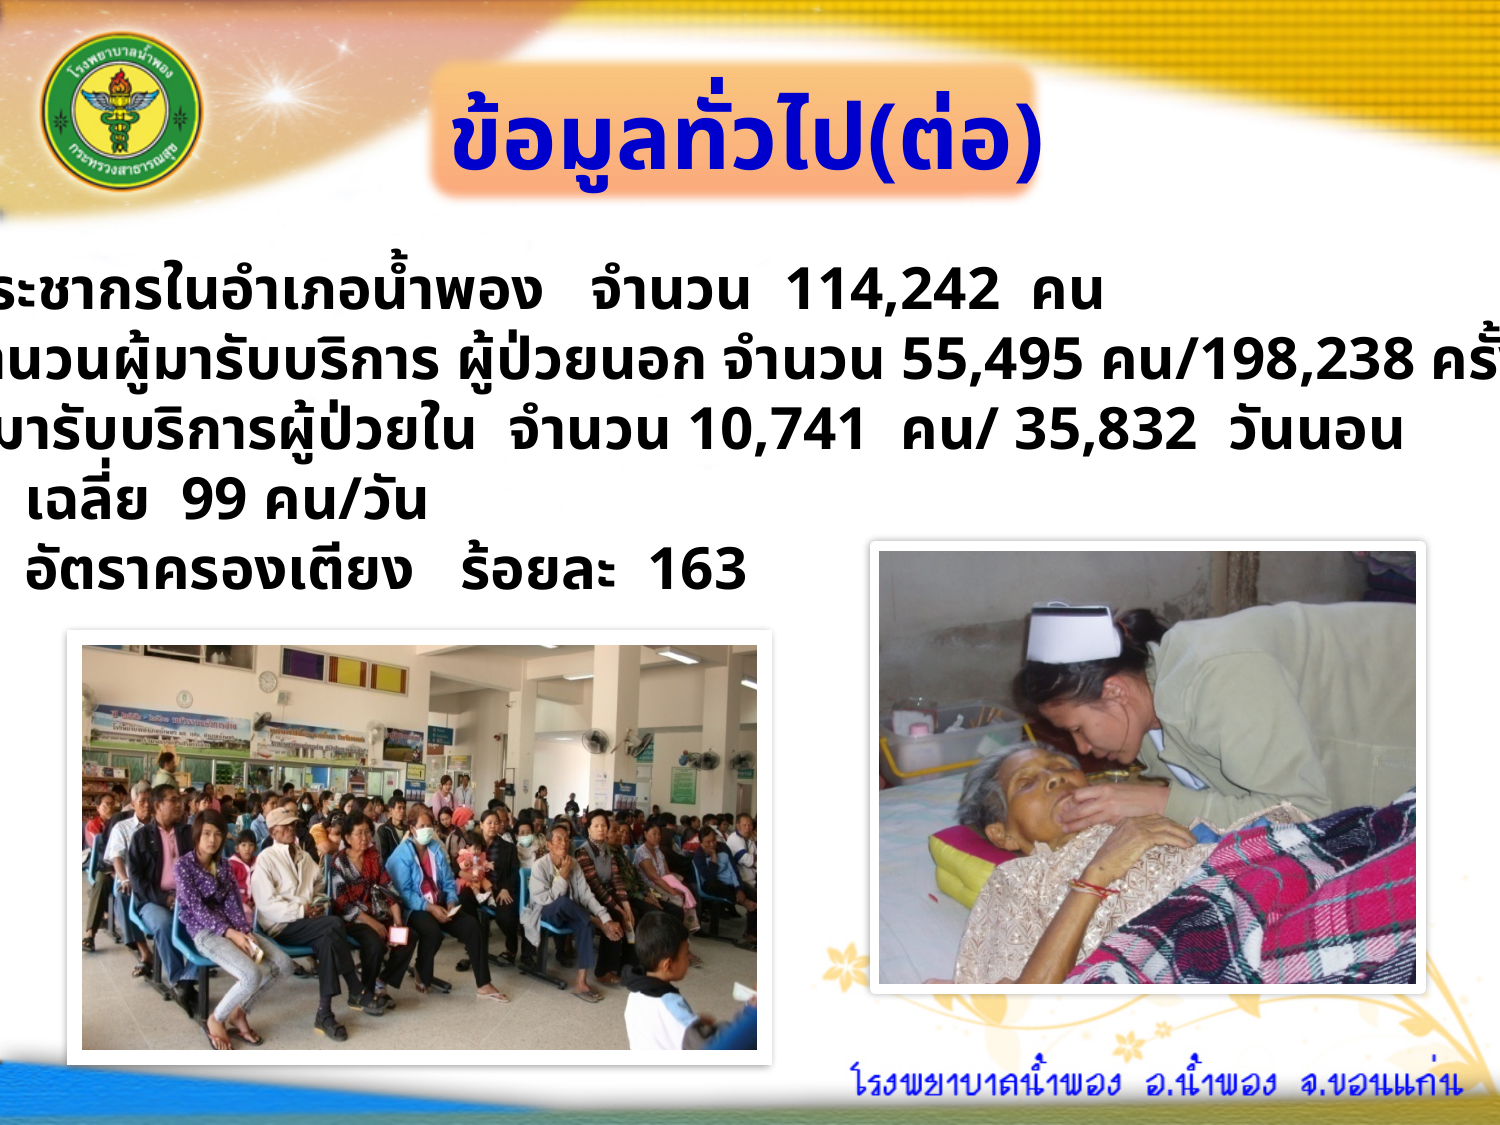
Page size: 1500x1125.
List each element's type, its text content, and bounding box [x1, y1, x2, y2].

text_box ประชากรในอำเภอน้ำพอง จำนวน 114,242 คน จำนวนผู้มารับบริการ ผู้ป่วยนอก จำนวน 55,495 คน/198,238 ครั้ง ผู้มารับบริการผู้ป่วยใน จำนวน 10,741 คน/ 35,832 วันนอน เฉลี่ย 99 คน/วัน อัตราครองเตียง ร้อยละ 163 [0, 243, 1500, 609]
picture [0, 0, 1500, 243]
text_box ข้อมูลทั่วไป(ต่อ) [434, 70, 1059, 195]
picture [878, 550, 1417, 985]
picture [0, 609, 1500, 1125]
